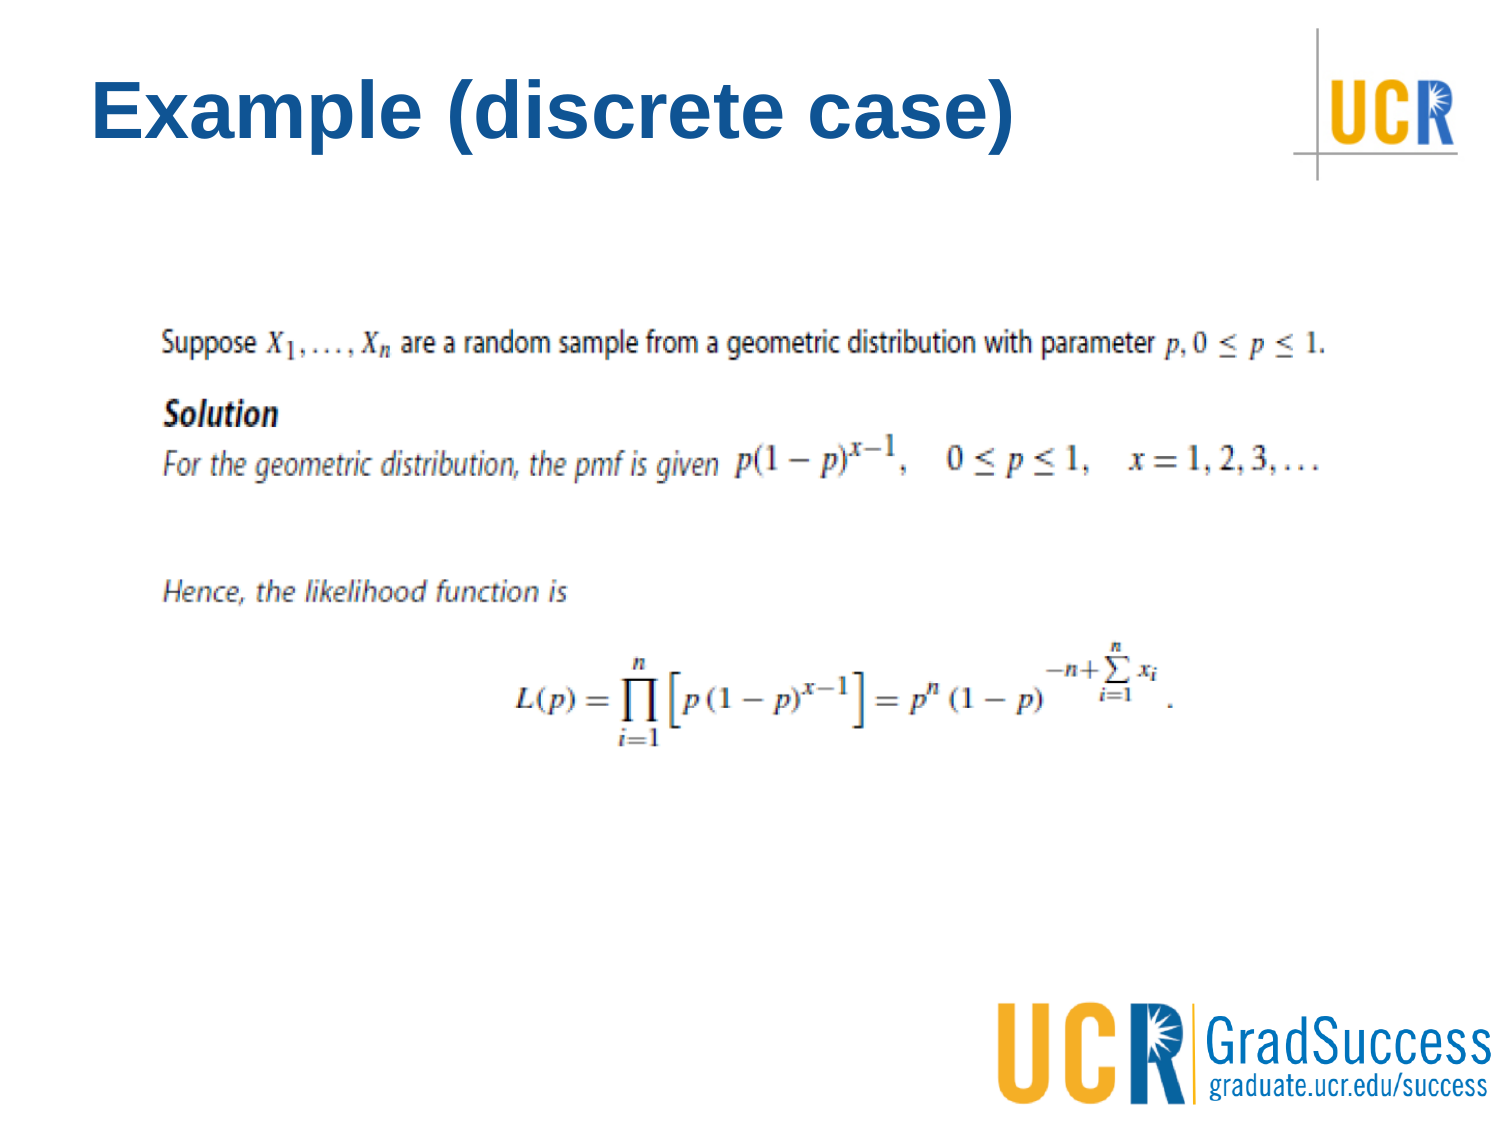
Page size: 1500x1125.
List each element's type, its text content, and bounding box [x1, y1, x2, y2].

picture [149, 312, 1326, 766]
picture [1282, 0, 1500, 196]
title Example (discrete case) [75, 37, 1300, 163]
